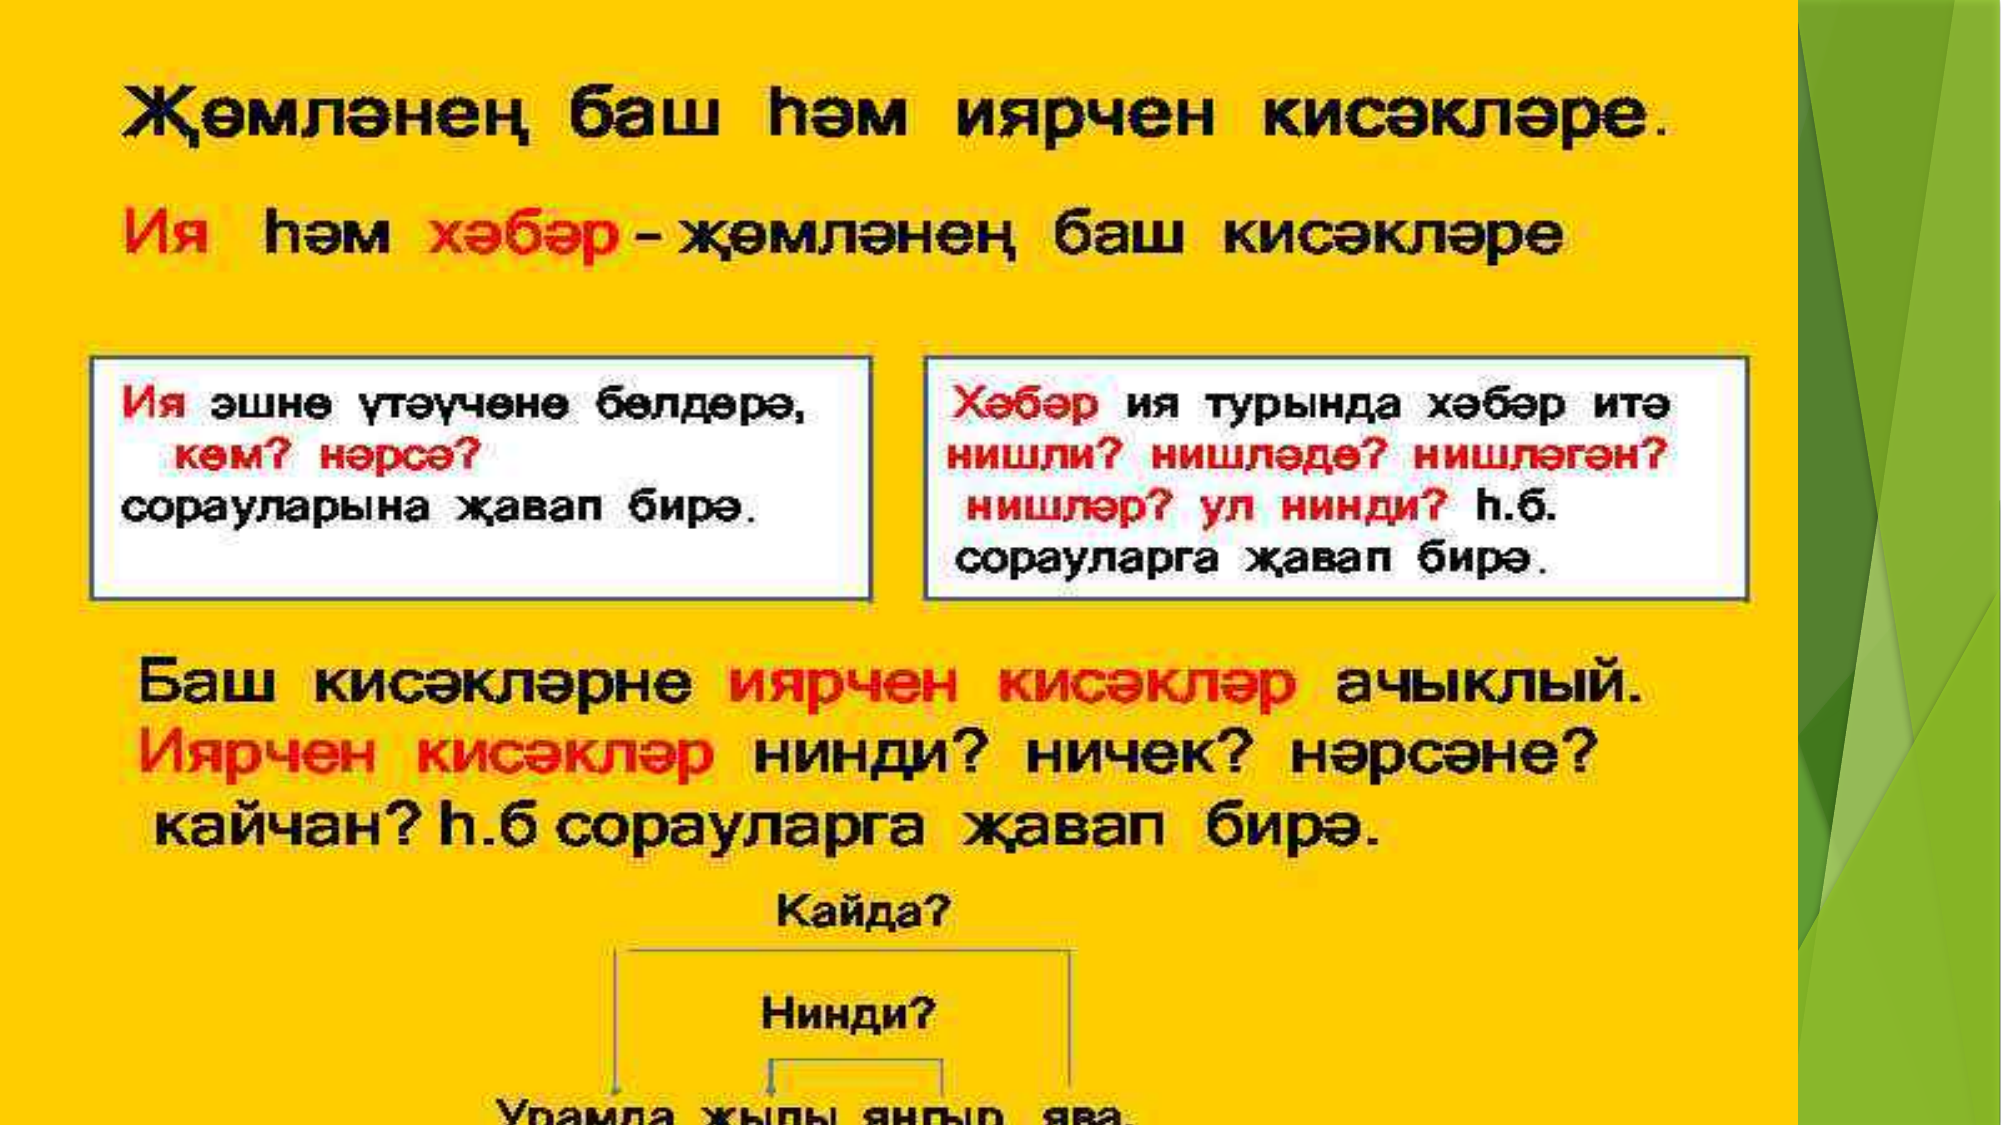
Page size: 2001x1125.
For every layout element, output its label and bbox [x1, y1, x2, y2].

picture [0, 0, 1799, 1125]
